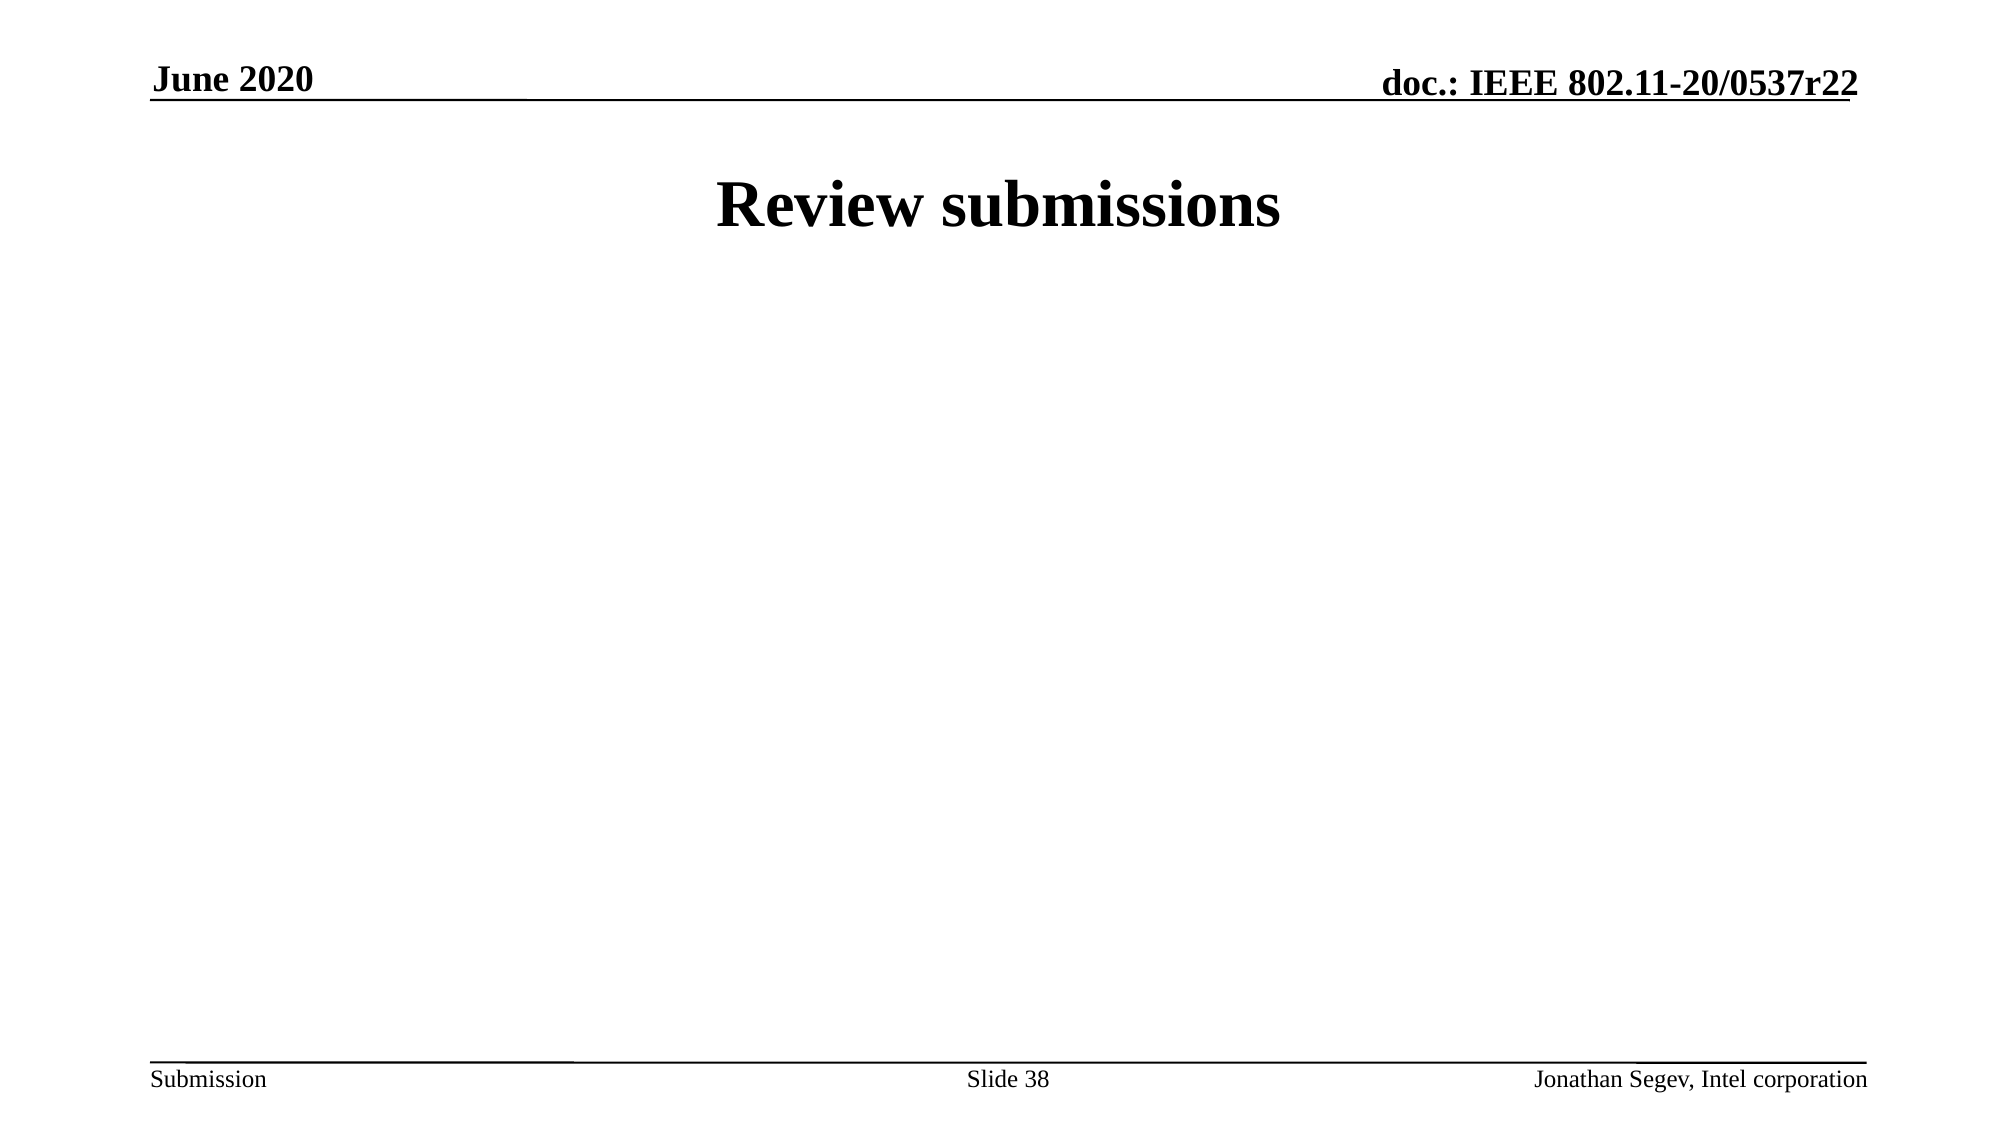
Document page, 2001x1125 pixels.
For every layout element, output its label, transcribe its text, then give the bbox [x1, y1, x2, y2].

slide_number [152, 54, 563, 100]
title Review submissions [149, 112, 1850, 288]
slide_number Slide 38 [950, 1061, 1067, 1123]
footer Jonathan Segev, Intel corporation [1171, 1061, 1869, 1093]
